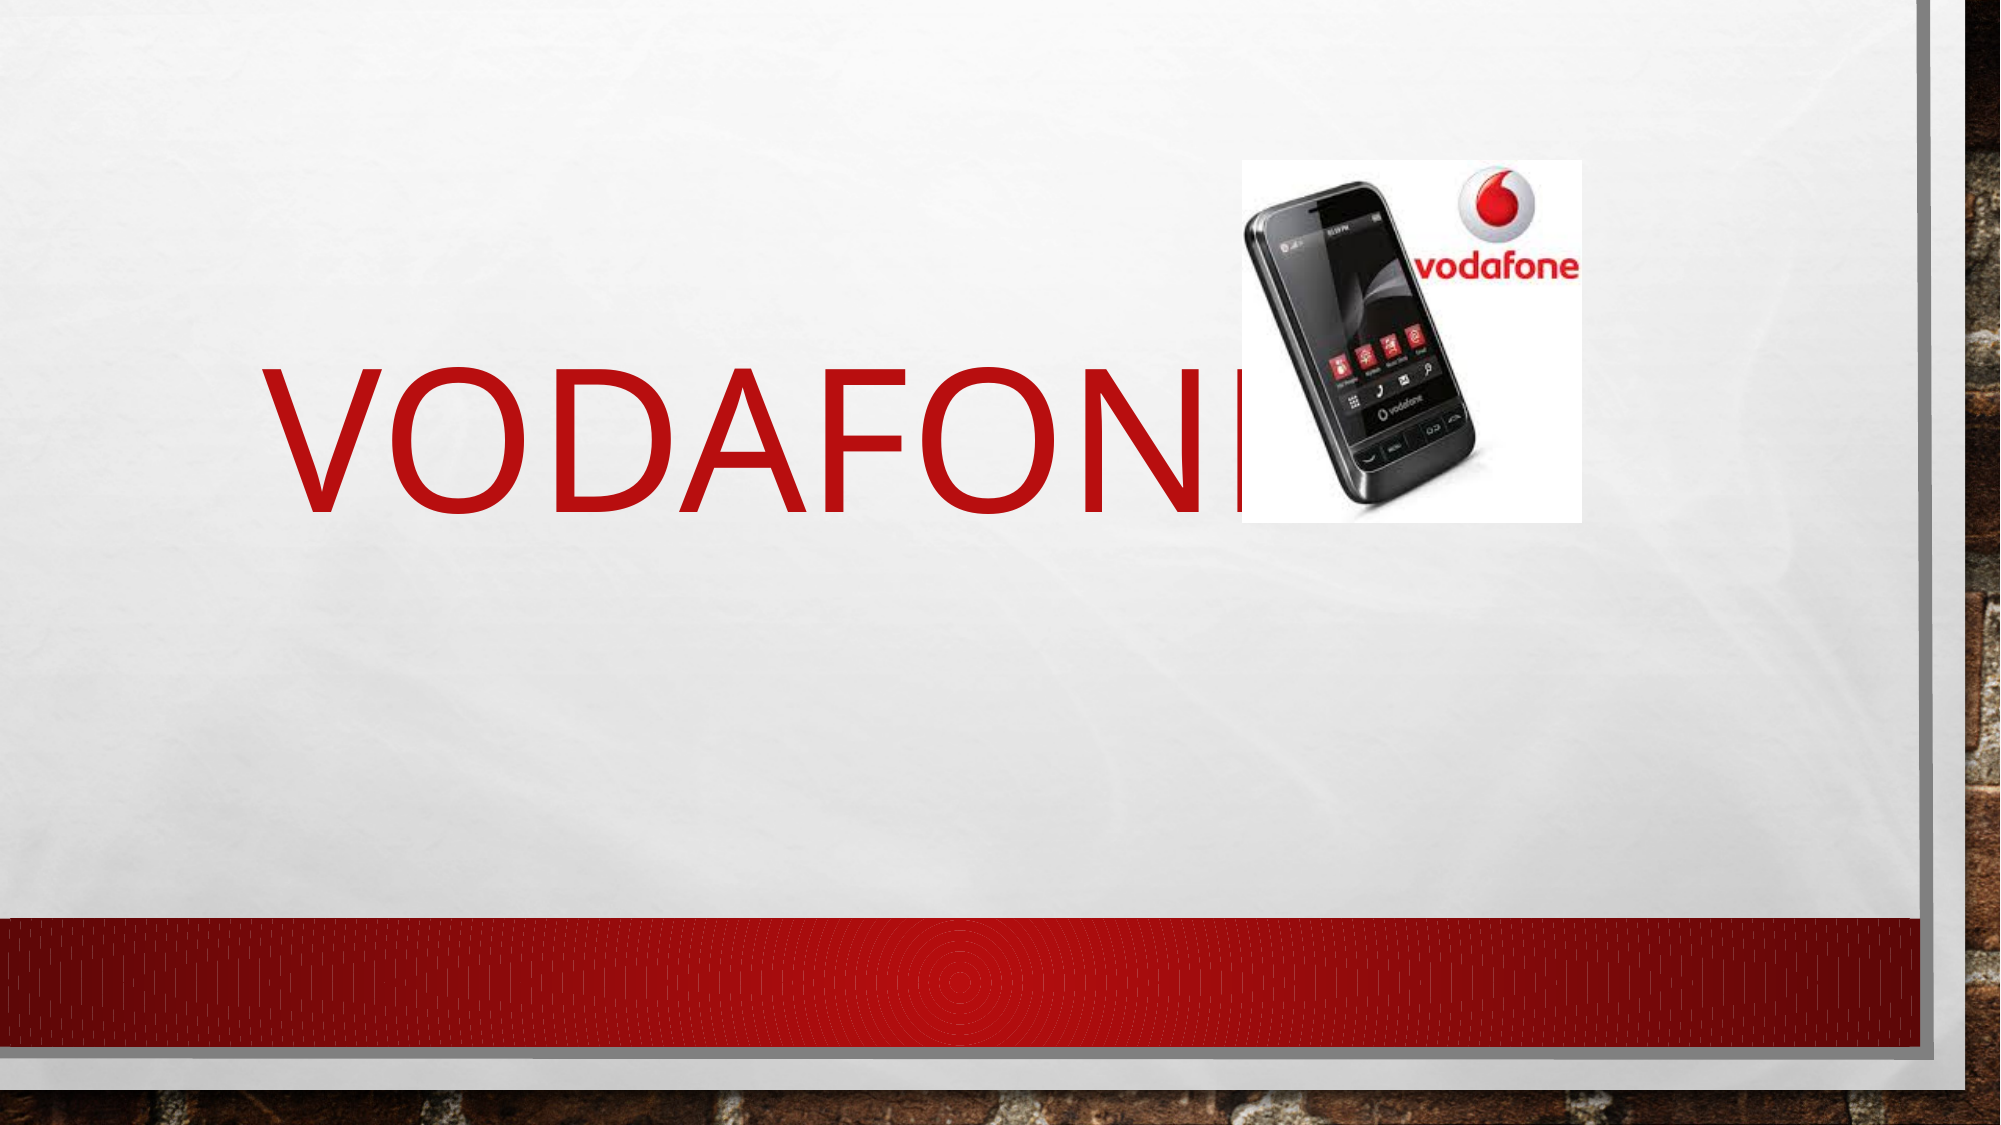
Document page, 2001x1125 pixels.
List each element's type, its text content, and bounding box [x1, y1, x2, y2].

title Vodafone [247, 20, 1954, 564]
picture [0, 0, 2000, 1125]
picture [1242, 160, 1583, 524]
